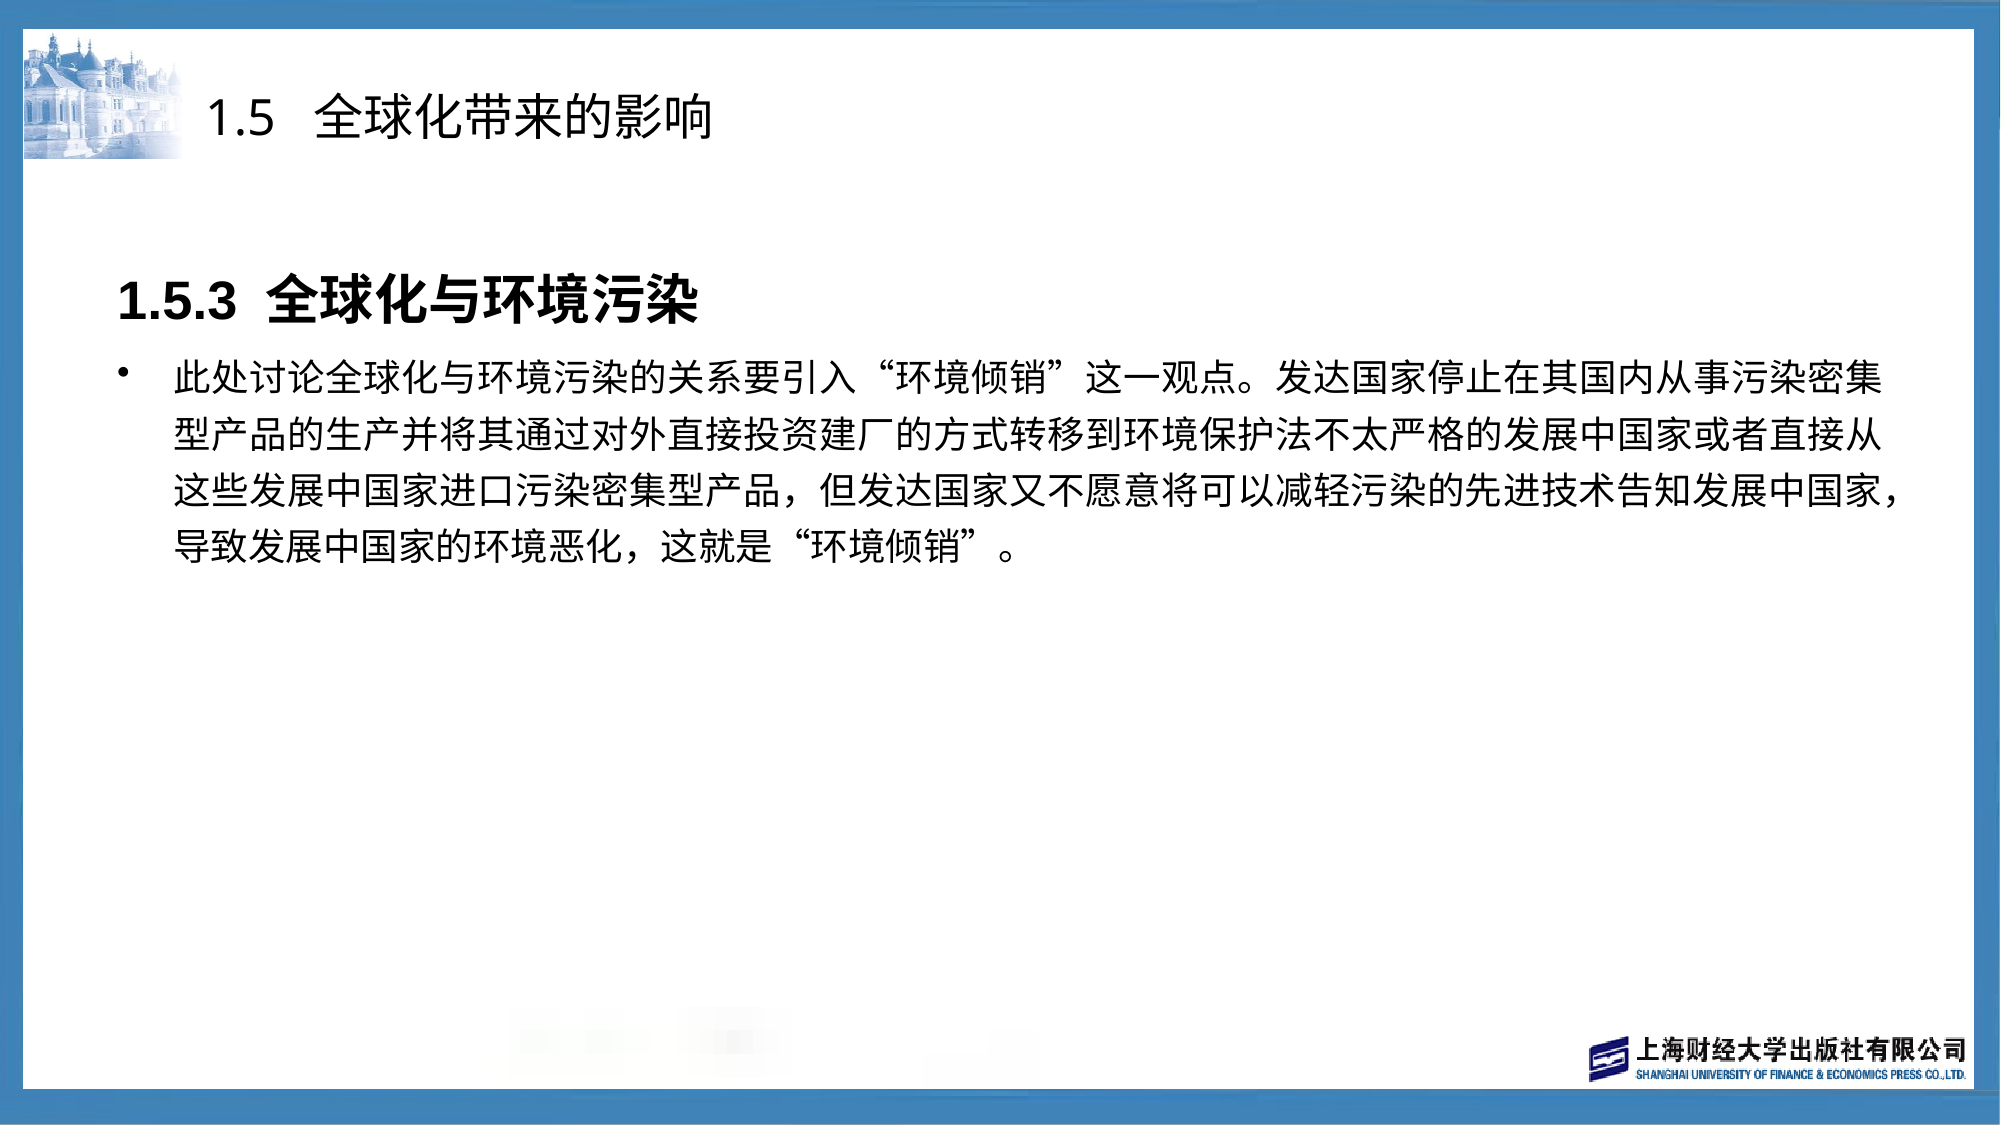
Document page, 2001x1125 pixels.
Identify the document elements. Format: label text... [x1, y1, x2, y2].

title 1.5 全球化带来的影响 [190, 64, 1547, 168]
picture [0, 0, 2001, 1125]
list 1.5.3 全球化与环境污染 此处讨论全球化与环境污染的关系要引入“环境倾销”这一观点。发达国家停止在其国内从事污染密集型产品的生产并将其通过对外直接投资建厂的方式转移到环境保护法不太严格的发展中国家或者直接从这些发展中国家进口污染密集型产品，但发达国家又不愿意将可以减轻污染的先进技术告知发展中国家，导致发展中国家的环境恶化，这就是“环境倾销”。 [102, 241, 1898, 1065]
